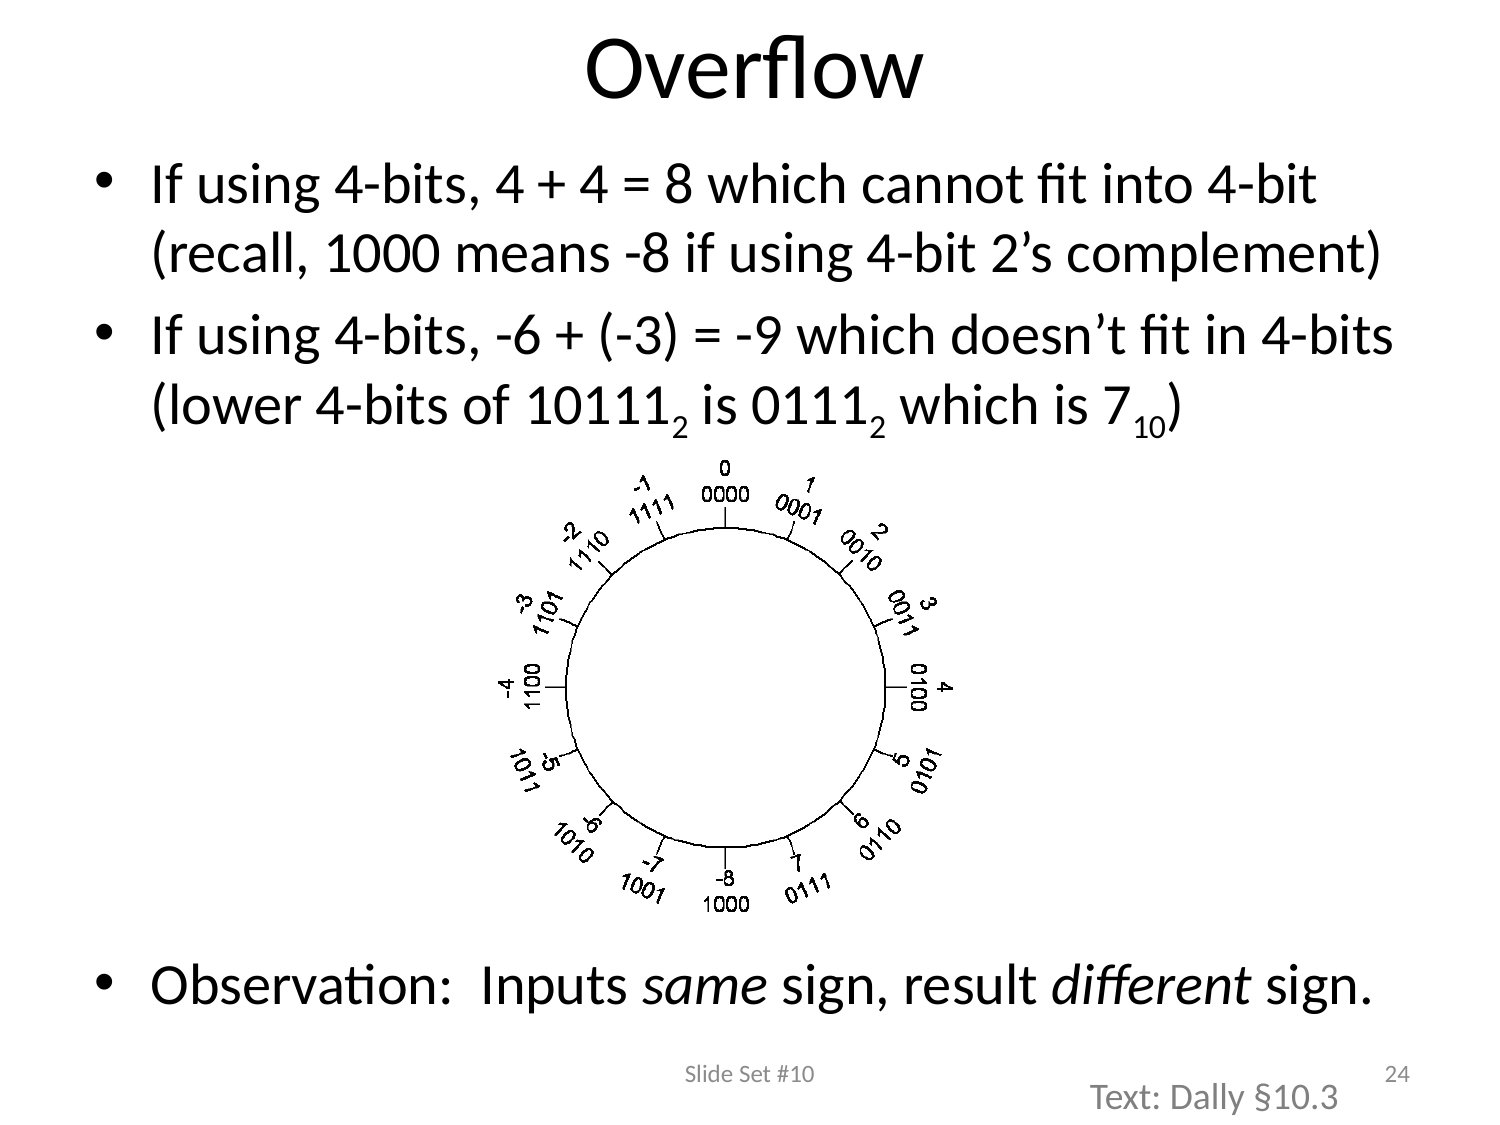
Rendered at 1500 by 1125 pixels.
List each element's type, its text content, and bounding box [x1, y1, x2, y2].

text_box If using 4-bits, 4 + 4 = 8 which cannot fit into 4-bit (recall, 1000 means -8 if using 4-bit 2’s complement) If using 4-bits, -6 + (-3) = -9 which doesn’t fit in 4-bits (lower 4-bits of 101112 is 01112 which is 710) Observation: Inputs same sign, result different sign. [79, 137, 1430, 1043]
text_box Overflow [79, 0, 1430, 137]
text_box Text: Dally §10.3 [1074, 1103, 1400, 1125]
picture [487, 449, 963, 926]
slide_number 24 [1074, 1042, 1425, 1103]
footer Slide Set #10 [512, 1042, 988, 1103]
